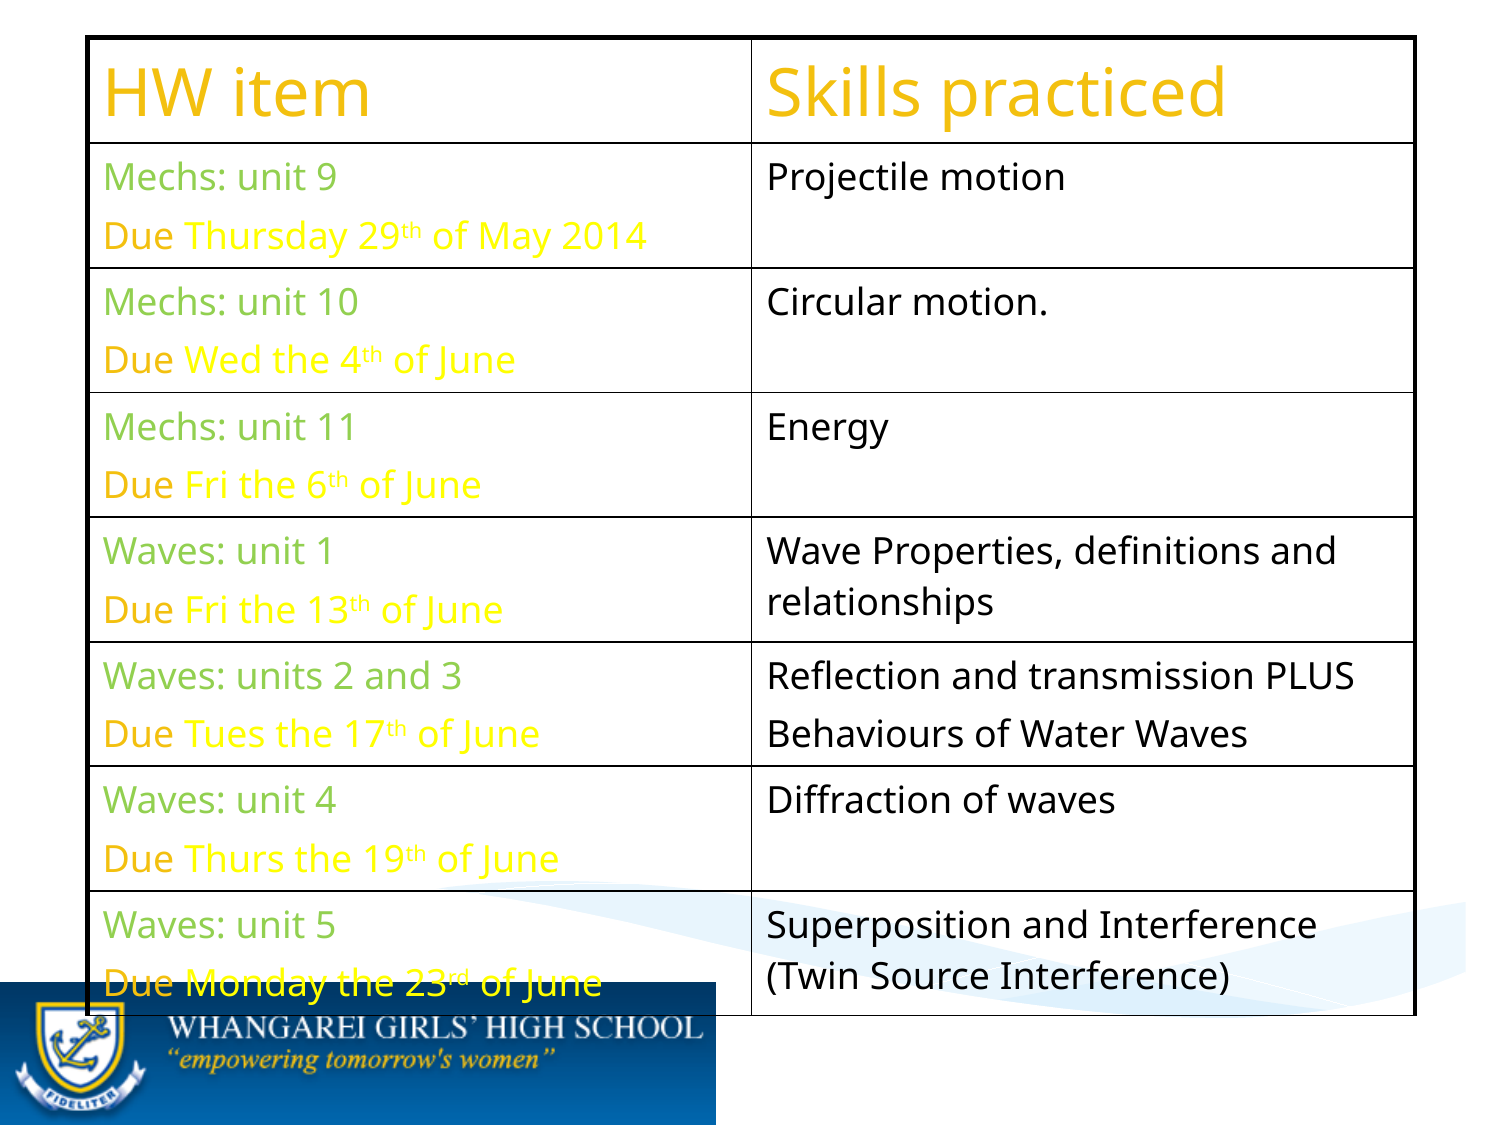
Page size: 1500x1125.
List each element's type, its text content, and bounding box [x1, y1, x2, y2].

table_cell Waves: units 2 and 3 Due Tues the 17th of June [90, 643, 751, 765]
table_cell Reflection and transmission PLUS Behaviours of Water Waves [752, 643, 1413, 765]
table_cell Mechs: unit 11 Due Fri the 6th of June [90, 393, 751, 516]
table_header Skills practiced [752, 40, 1413, 142]
table_cell Waves: unit 5 Due Monday the 23rd of June [90, 892, 751, 1015]
table_cell Projectile motion [752, 144, 1413, 267]
table_cell Waves: unit 4 Due Thurs the 19th of June [90, 767, 751, 890]
table_cell Circular motion. [752, 269, 1413, 392]
table_header HW item [90, 40, 751, 142]
table_cell Mechs: unit 9 Due Thursday 29th of May 2014 [90, 144, 751, 267]
table_cell Superposition and Interference (Twin Source Interference) [752, 892, 1413, 1015]
table_cell Energy [752, 393, 1413, 516]
picture [0, 982, 716, 1125]
table_cell Waves: unit 1 Due Fri the 13th of June [90, 518, 751, 641]
table_cell Wave Properties, definitions and relationships [752, 518, 1413, 641]
table_cell Diffraction of waves [752, 767, 1413, 890]
table_cell Mechs: unit 10 Due Wed the 4th of June [90, 269, 751, 392]
